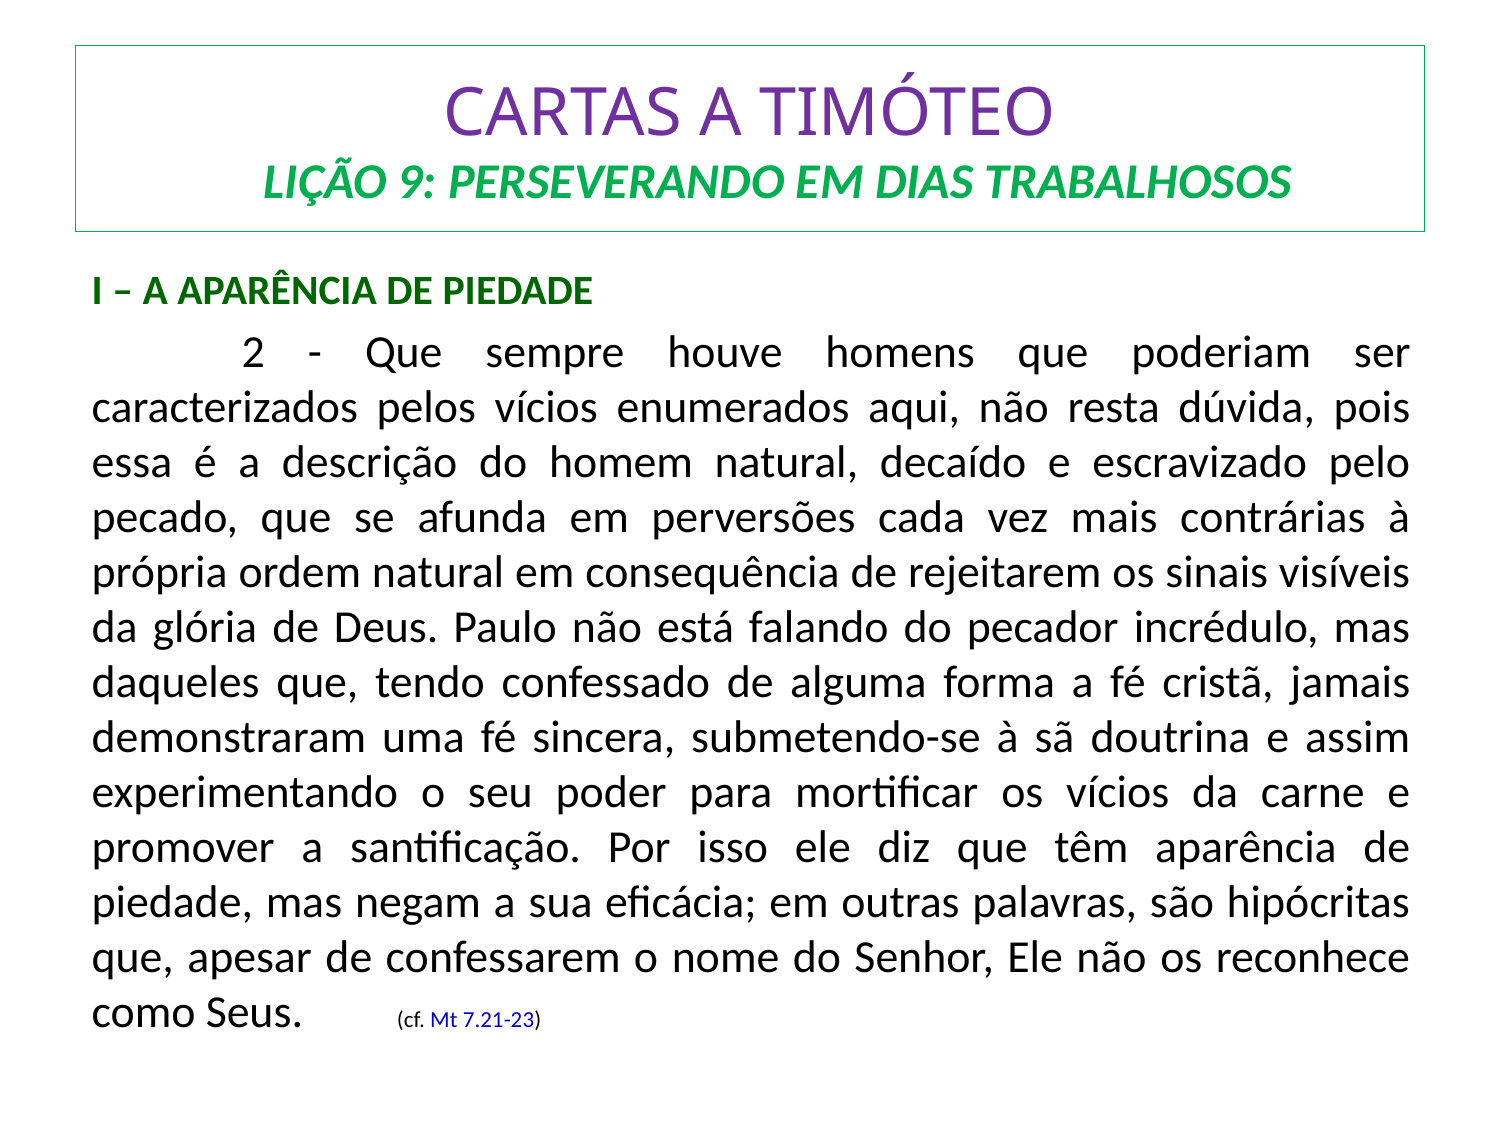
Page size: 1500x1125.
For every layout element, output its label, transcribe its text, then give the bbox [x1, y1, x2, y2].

list I – A APARÊNCIA DE PIEDADE 2 - Que sempre houve homens que poderiam ser caracterizados pelos vícios enumerados aqui, não resta dúvida, pois essa é a descrição do homem natural, decaído e escravizado pelo pecado, que se afunda em perversões cada vez mais contrárias à própria ordem natural em consequência de rejeitarem os sinais visíveis da glória de Deus. Paulo não está falando do pecador incrédulo, mas daqueles que, tendo confessado de alguma forma a fé cristã, jamais demonstraram uma fé sincera, submetendo-se à sã doutrina e assim experimentando o seu poder para mortificar os vícios da carne e promover a santificação. Por isso ele diz que têm aparência de piedade, mas negam a sua eficácia; em outras palavras, são hipócritas que, apesar de confessarem o nome do Senhor, Ele não os reconhece como Seus. (cf. Mt 7.21-23) [76, 255, 1427, 1059]
title CARTAS A TIMÓTEO LIÇÃO 9: PERSEVERANDO EM DIAS TRABALHOSOS [75, 45, 1425, 232]
